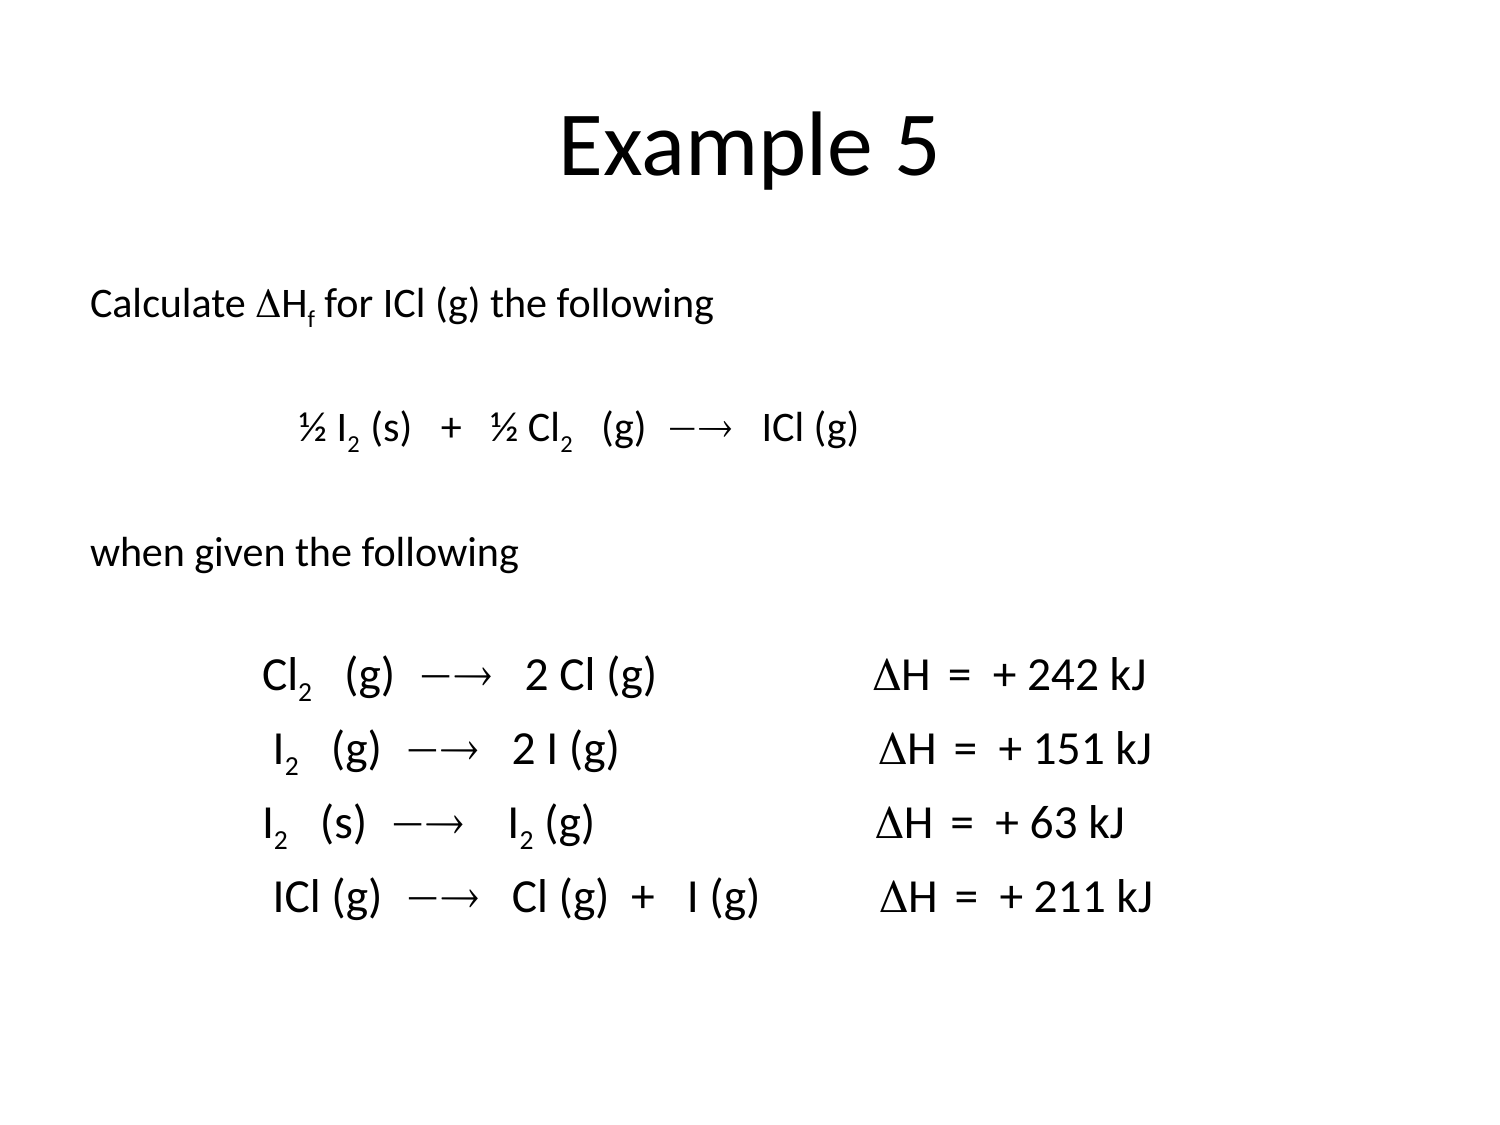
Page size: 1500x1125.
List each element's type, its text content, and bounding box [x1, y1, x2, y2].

title Example 5 [75, 45, 1425, 233]
list Calculate Hf for ICl (g) the following ½ I2 (s) + ½ Cl2 (g)  ICl (g) when given the following Cl2 (g)  2 Cl (g) H = + 242 kJ I2 (g)  2 I (g) H = + 151 kJ I2 (s)  I2 (g) H = + 63 kJ ICl (g)  Cl (g) + I (g) H = + 211 kJ [75, 267, 1425, 1057]
